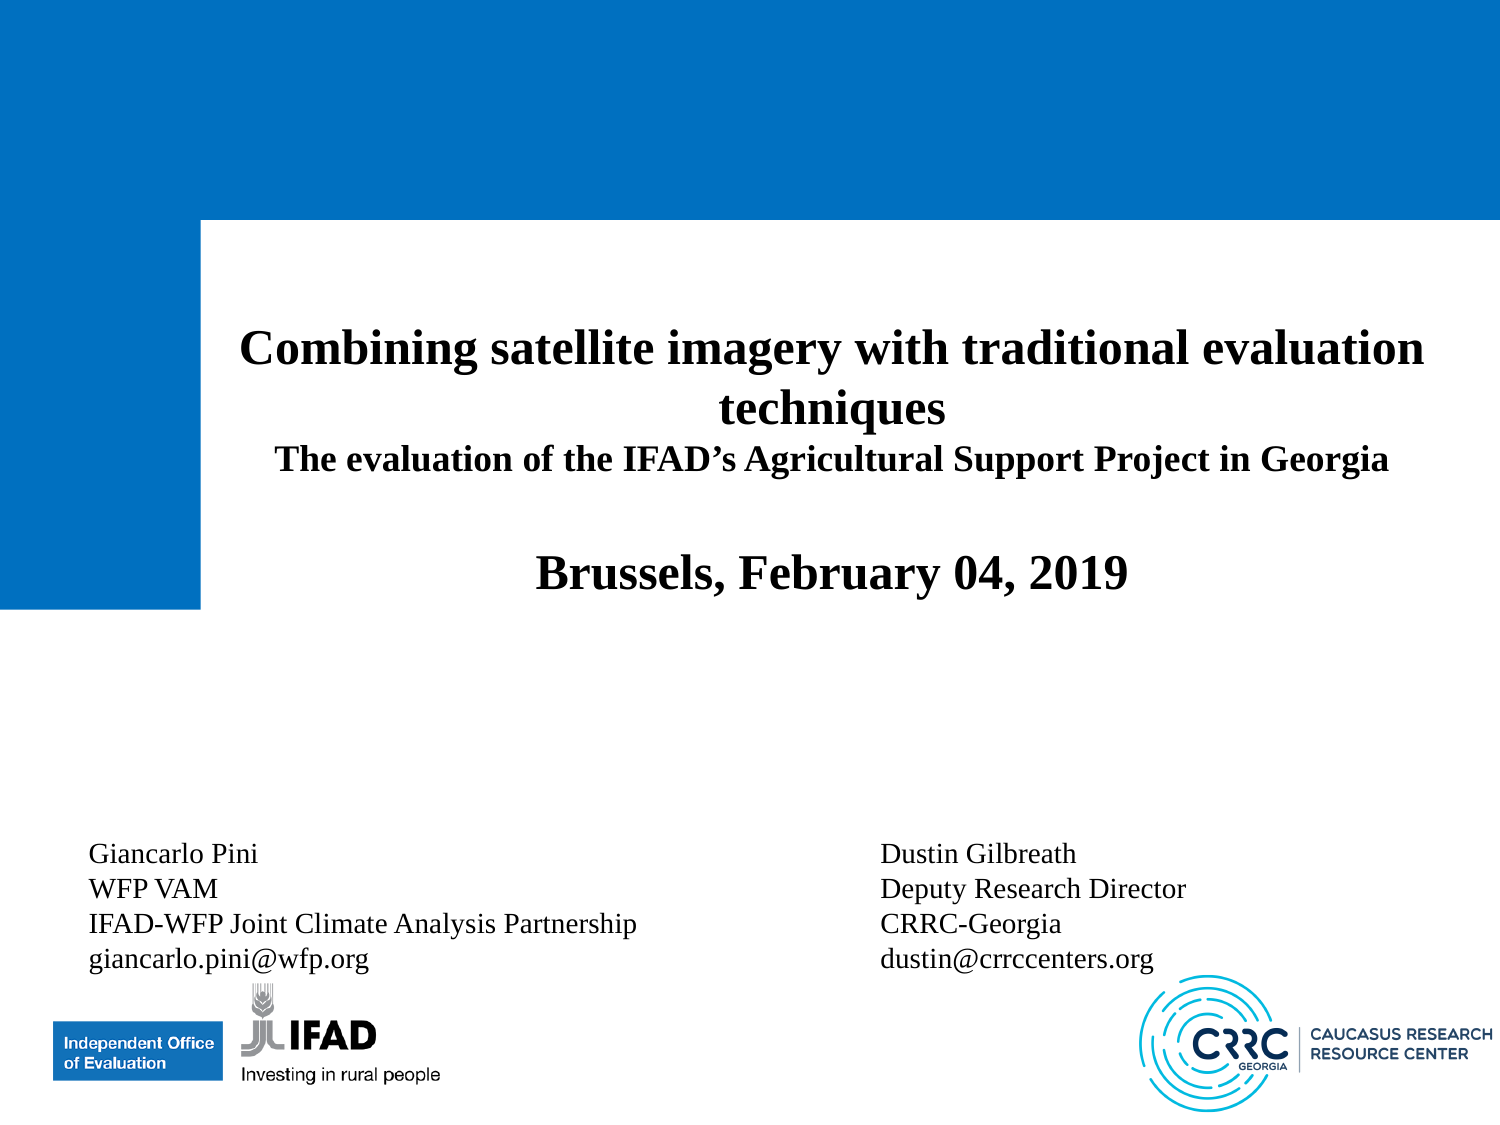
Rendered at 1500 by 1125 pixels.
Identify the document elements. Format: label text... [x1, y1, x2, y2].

title Combining satellite imagery with traditional evaluation techniques The evaluation of the IFAD’s Agricultural Support Project in Georgia Brussels, February 04, 2019 [206, 314, 1458, 693]
text_box Dustin Gilbreath Deputy Research Director CRRC-Georgia dustin@crrccenters.org [880, 834, 1282, 1012]
text_box Giancarlo Pini WFP VAM IFAD-WFP Joint Climate Analysis Partnership giancarlo.pini@wfp.org [88, 834, 668, 976]
picture [1125, 962, 1500, 1125]
picture [53, 980, 443, 1089]
